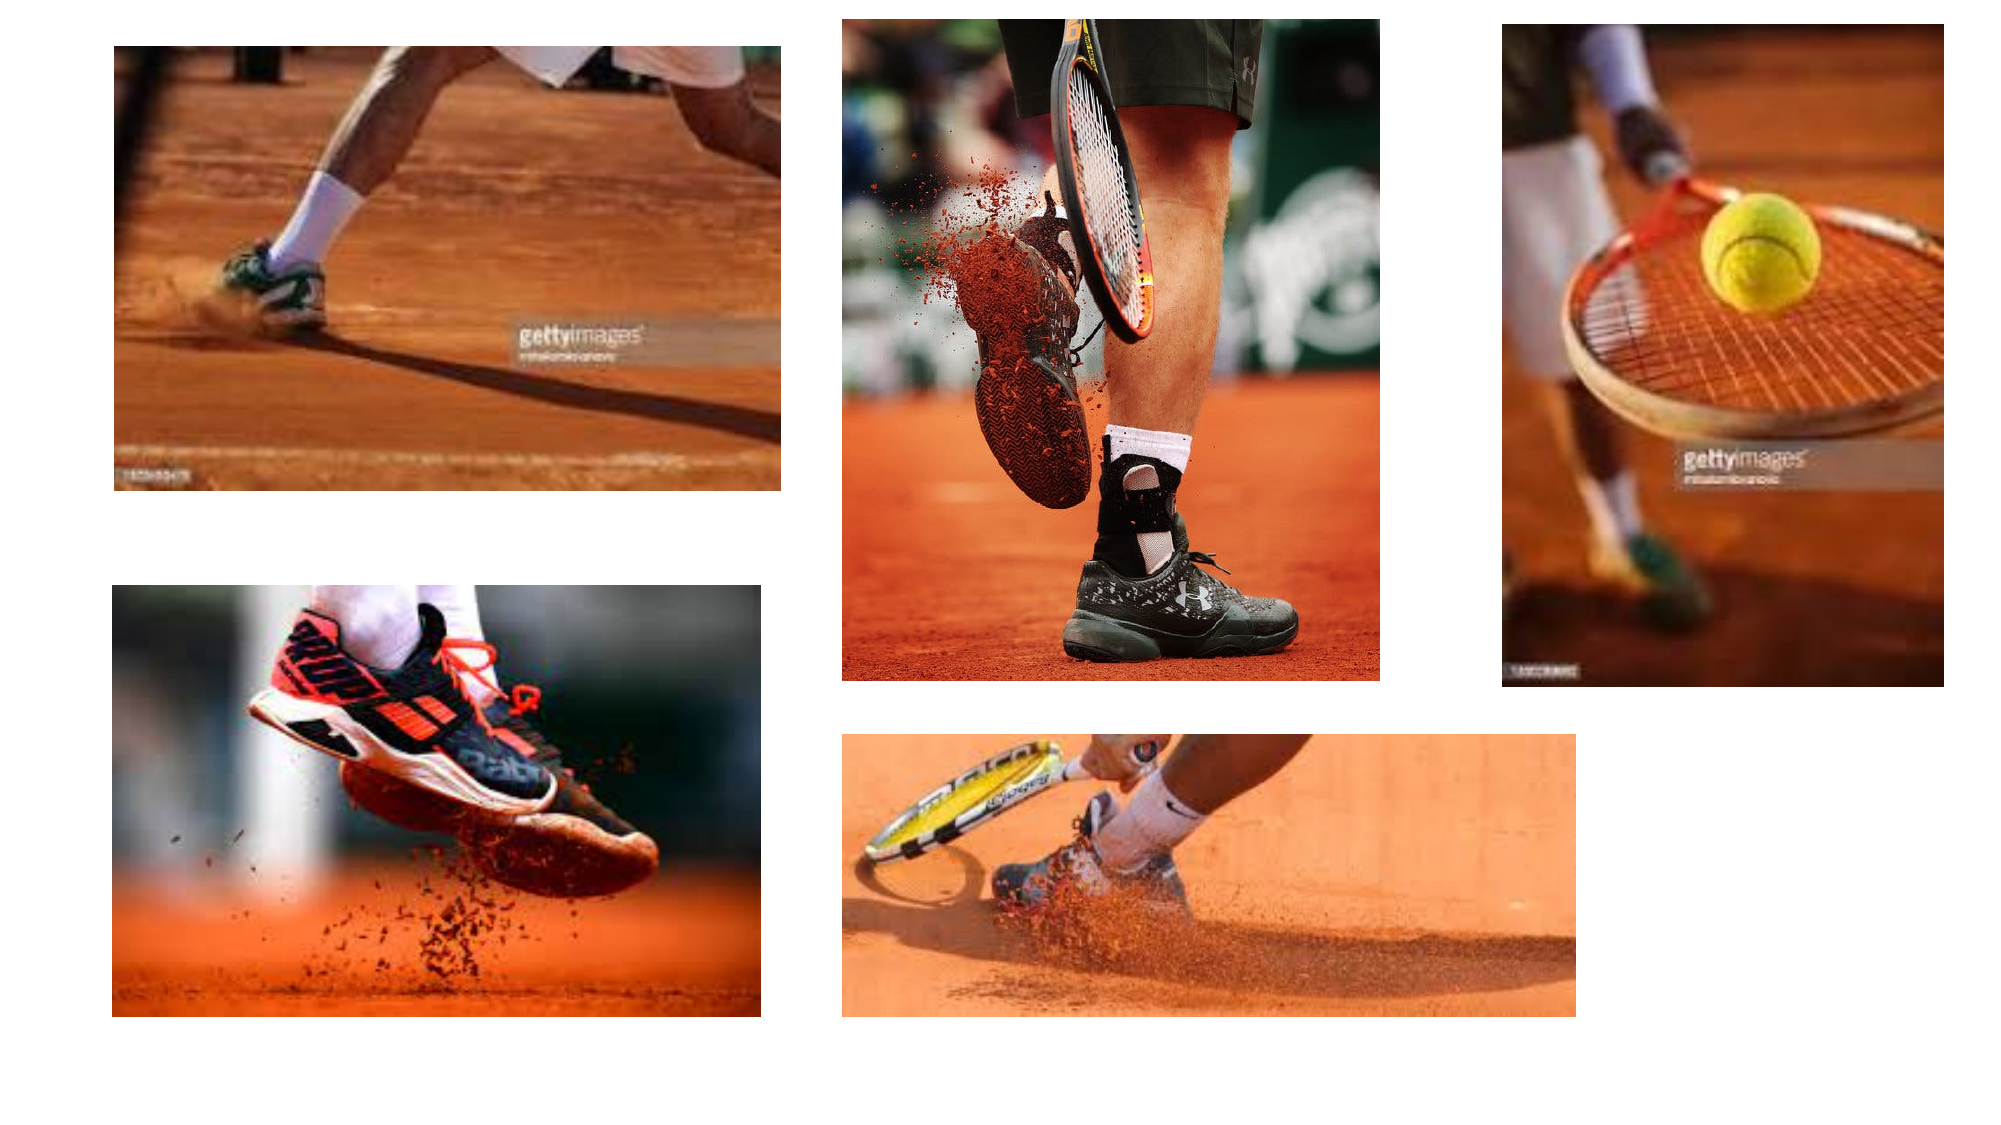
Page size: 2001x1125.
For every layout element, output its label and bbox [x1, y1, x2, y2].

picture [112, 585, 761, 1017]
picture [842, 734, 1576, 1017]
picture [114, 46, 781, 491]
picture [842, 19, 1380, 681]
picture [1502, 24, 1944, 687]
